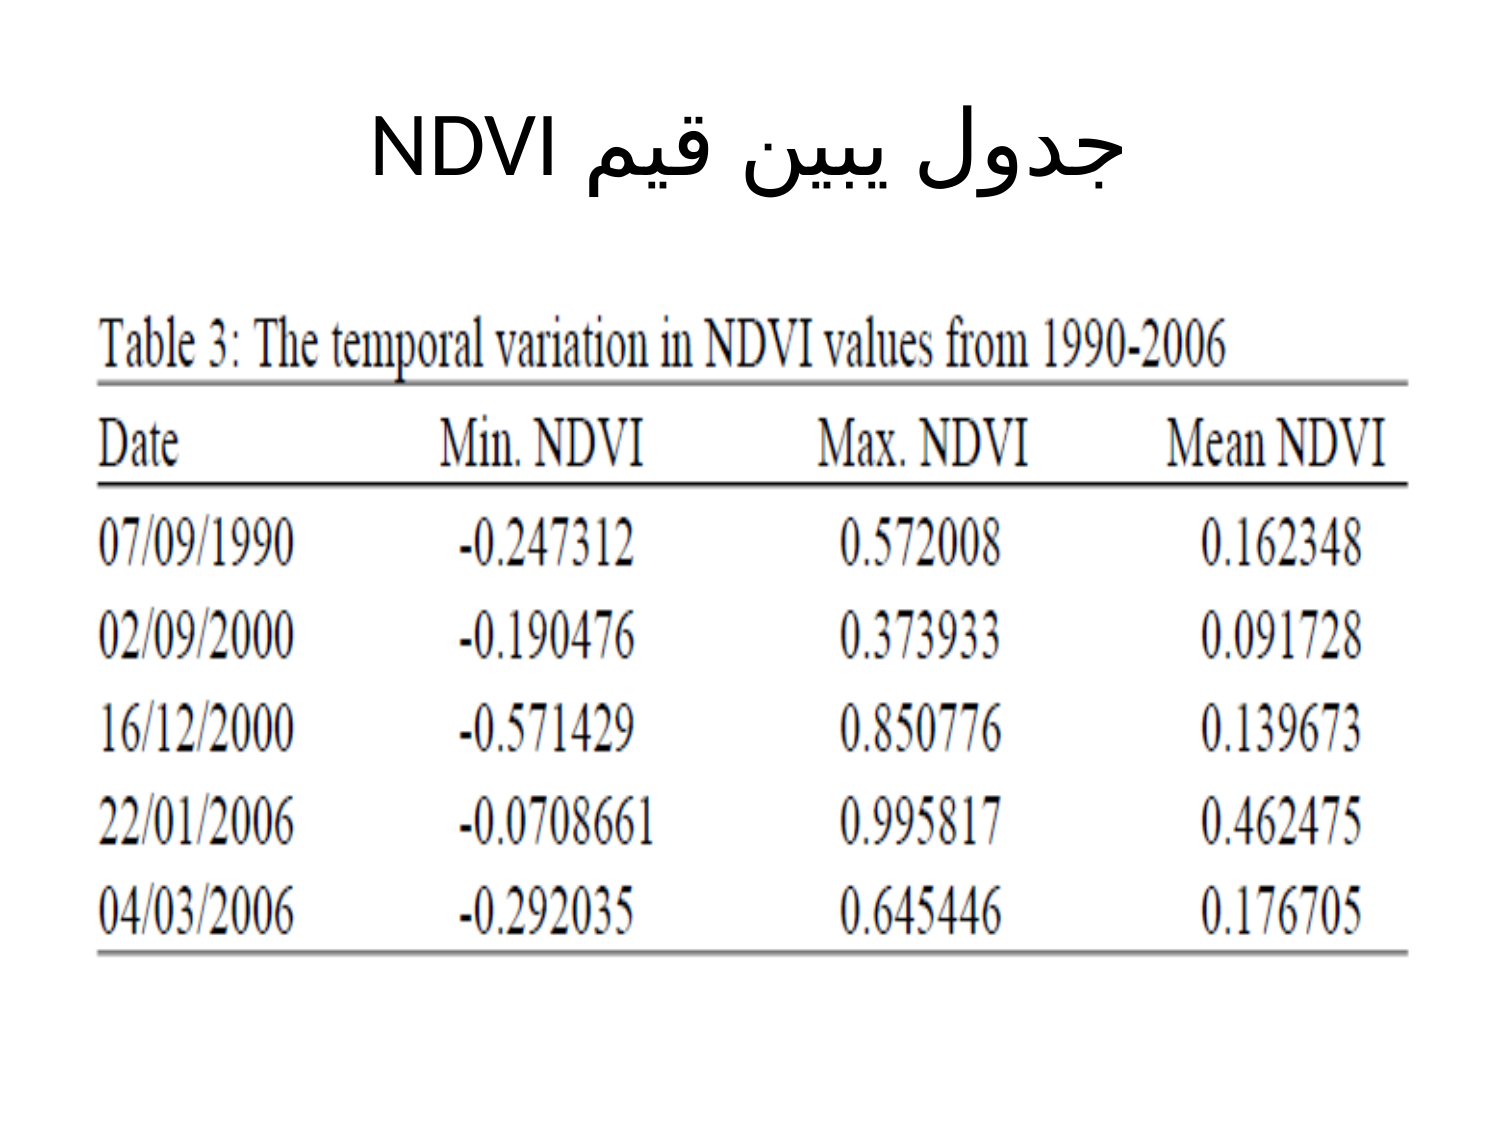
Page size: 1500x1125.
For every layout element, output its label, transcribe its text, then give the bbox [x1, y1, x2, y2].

title جدول يبين قيم NDVI [75, 45, 1425, 233]
picture [64, 278, 1436, 1012]
